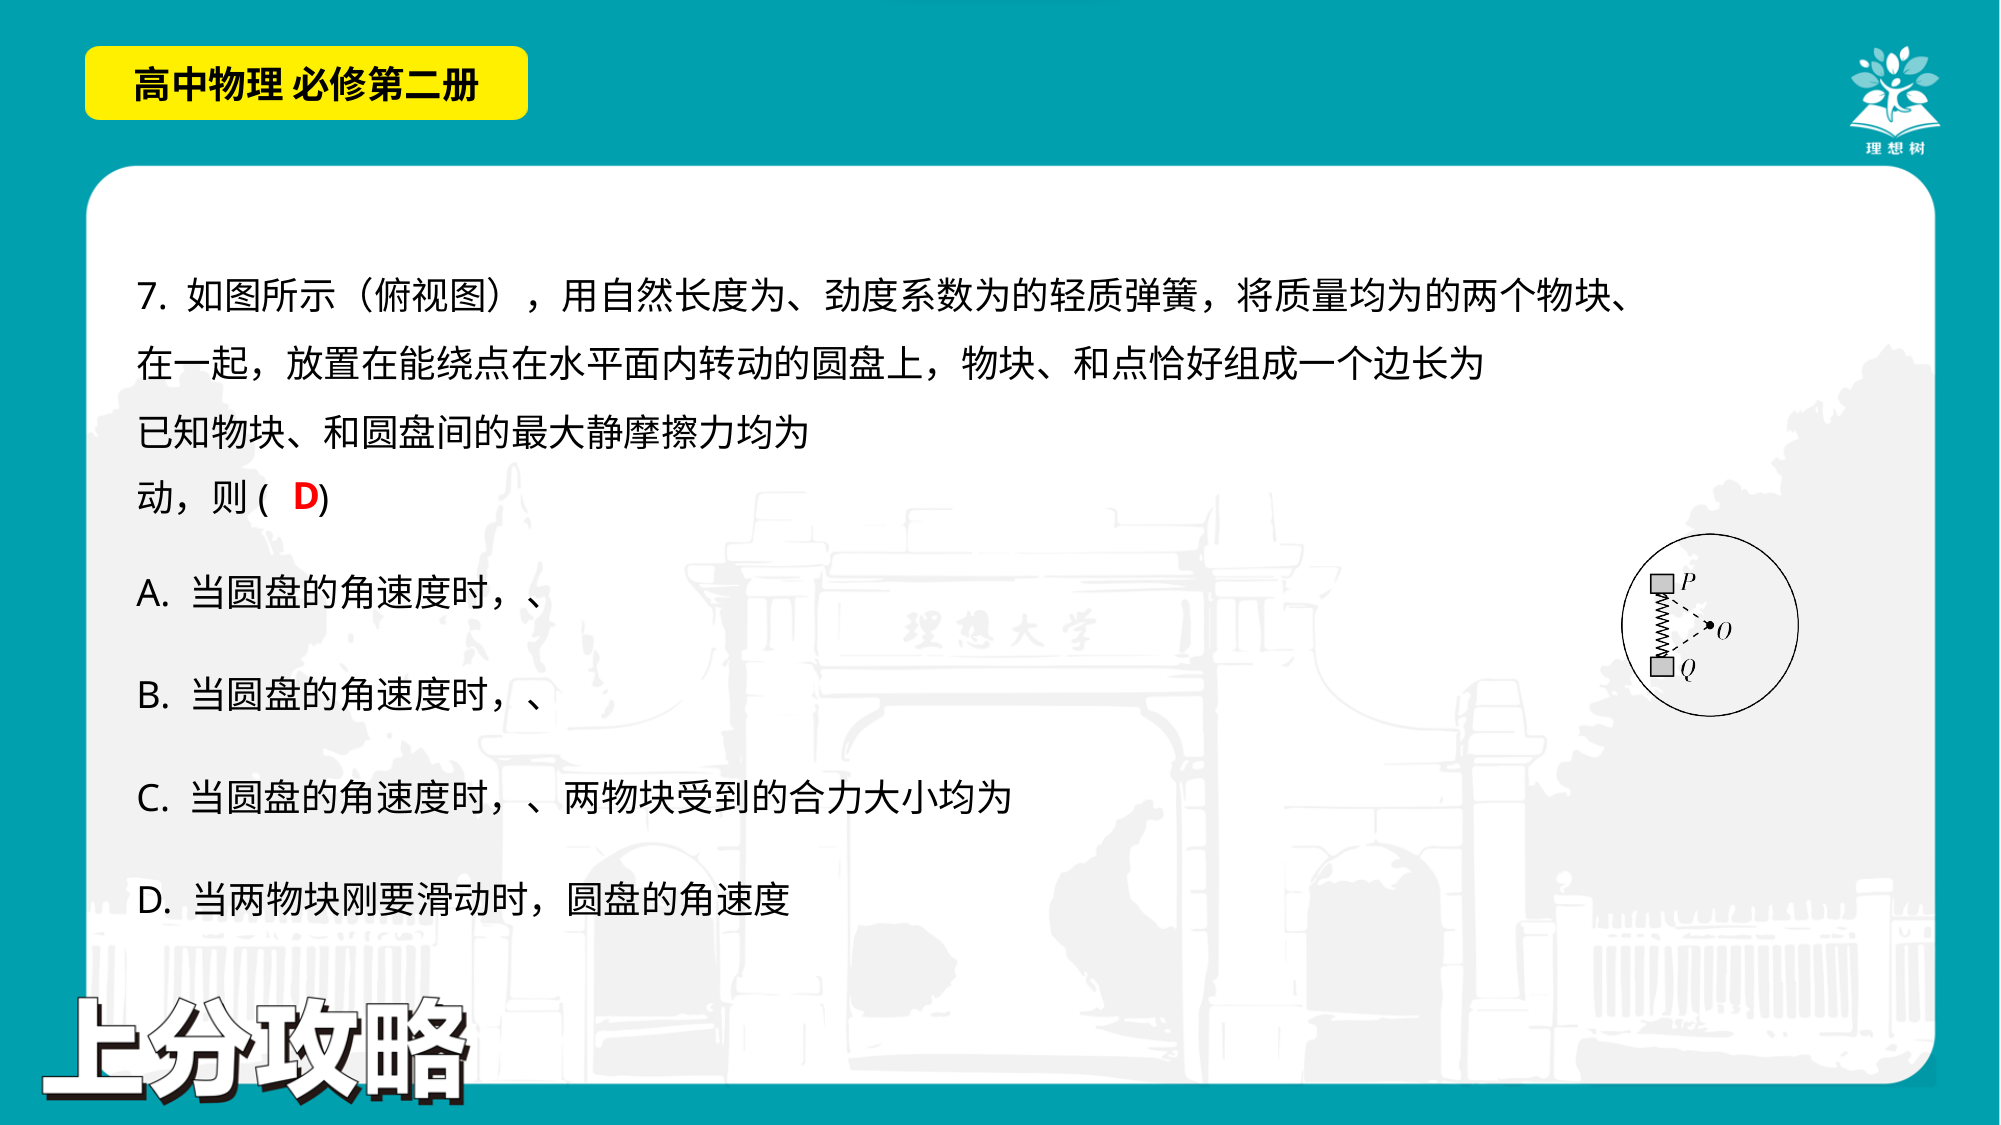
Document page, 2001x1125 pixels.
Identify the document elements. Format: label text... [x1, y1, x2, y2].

text_box D [279, 452, 334, 511]
picture [0, 0, 2000, 1125]
